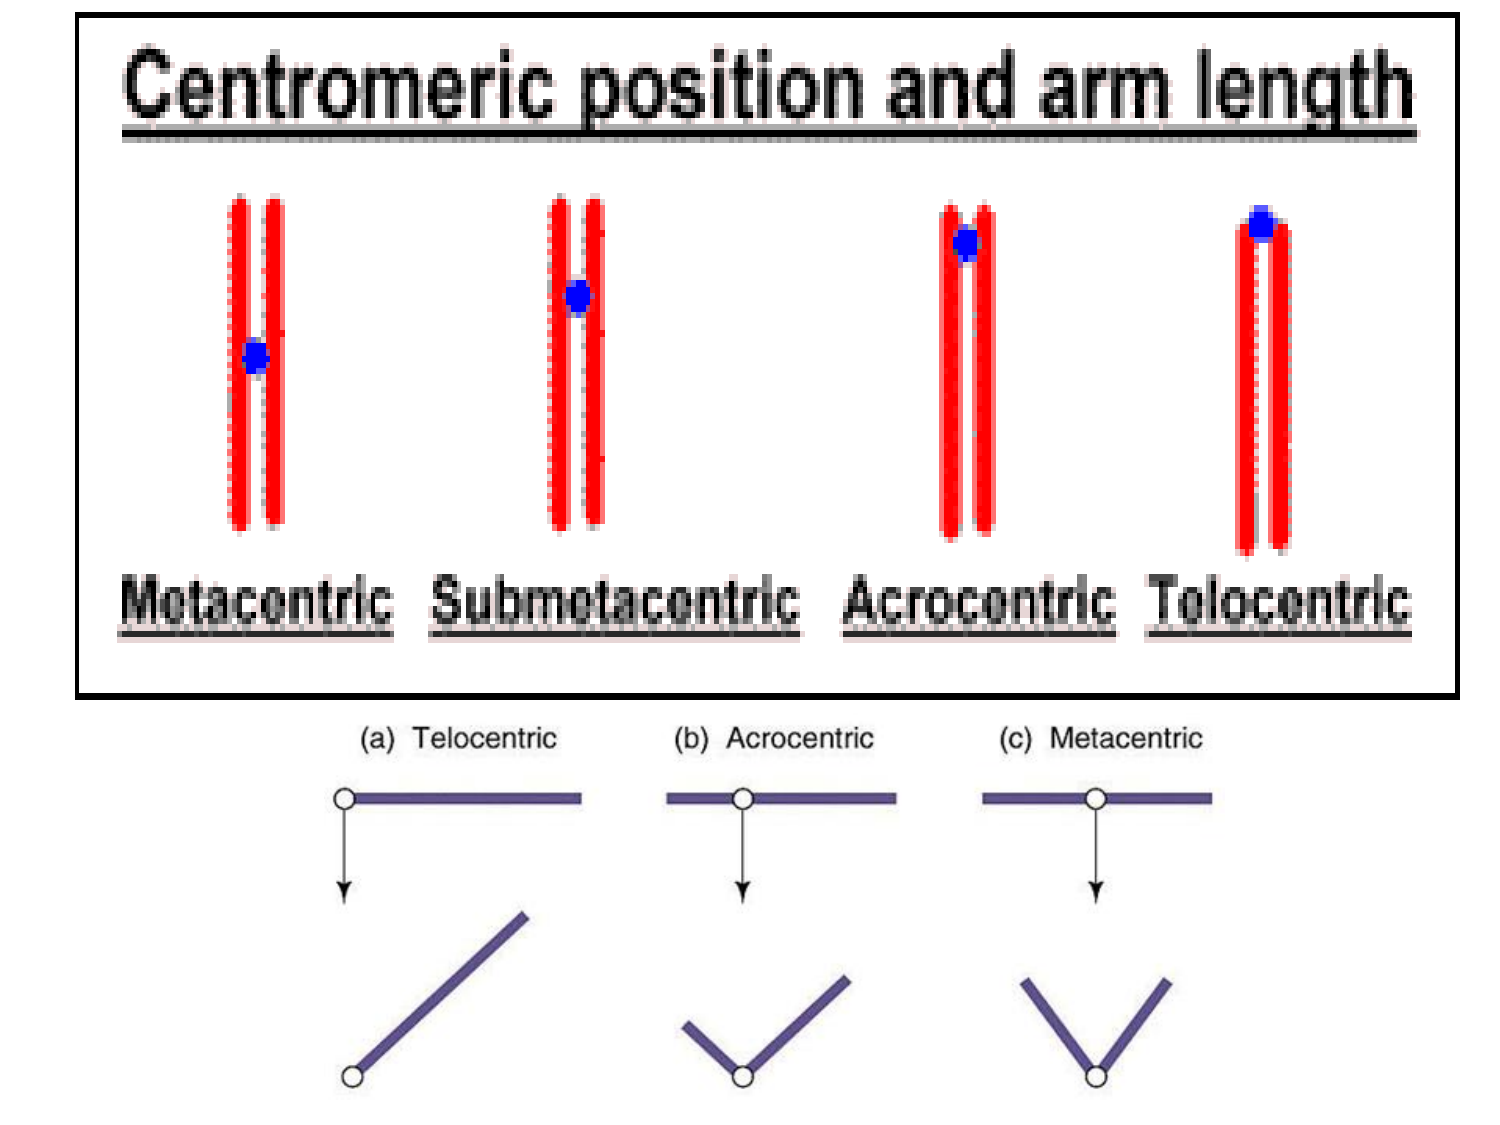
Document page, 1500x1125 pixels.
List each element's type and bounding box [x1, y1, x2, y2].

picture [74, 12, 1460, 701]
picture [324, 713, 1226, 1101]
